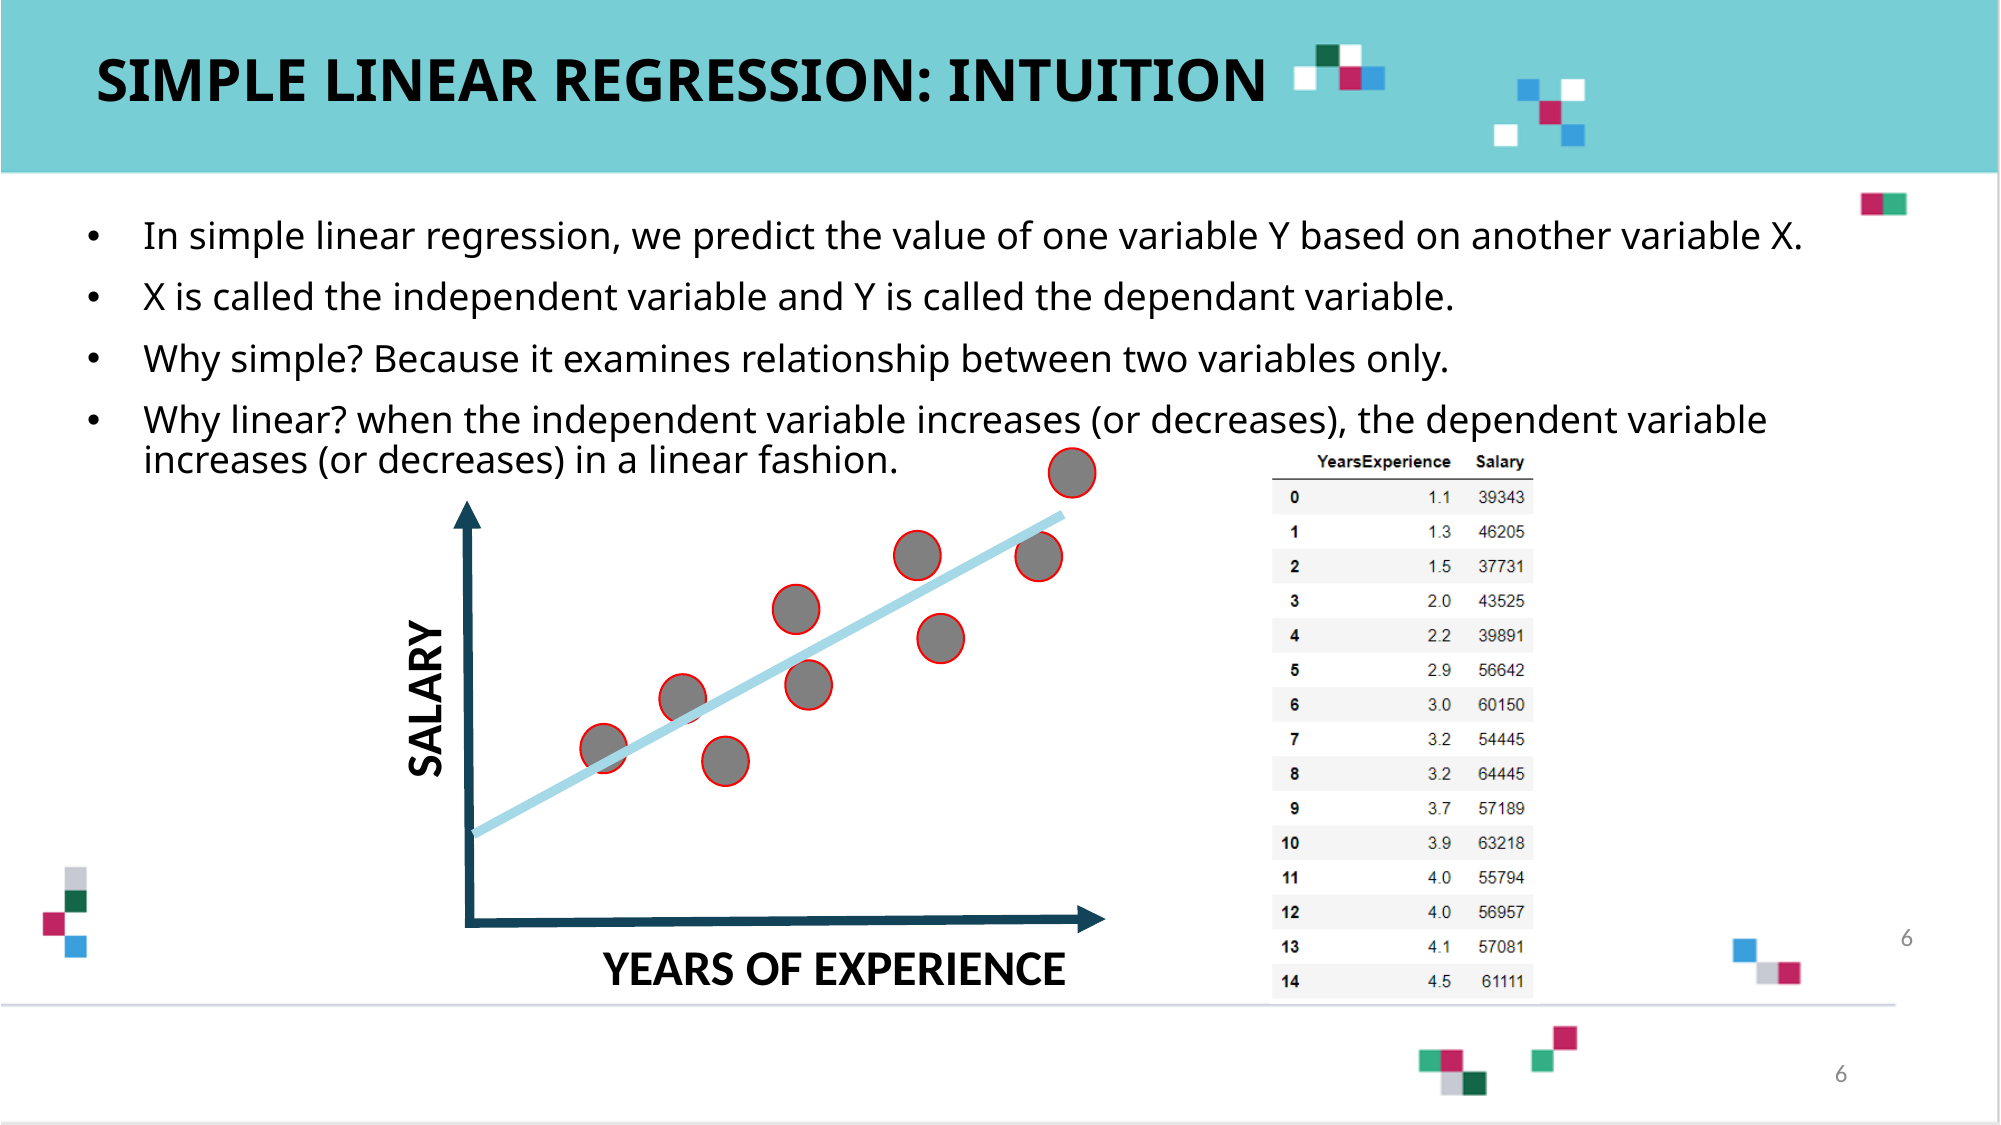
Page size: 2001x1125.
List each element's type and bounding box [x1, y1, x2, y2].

picture [1, 0, 2000, 1125]
text_box [466, 500, 470, 927]
text_box [470, 918, 1106, 924]
text_box [473, 514, 1064, 835]
